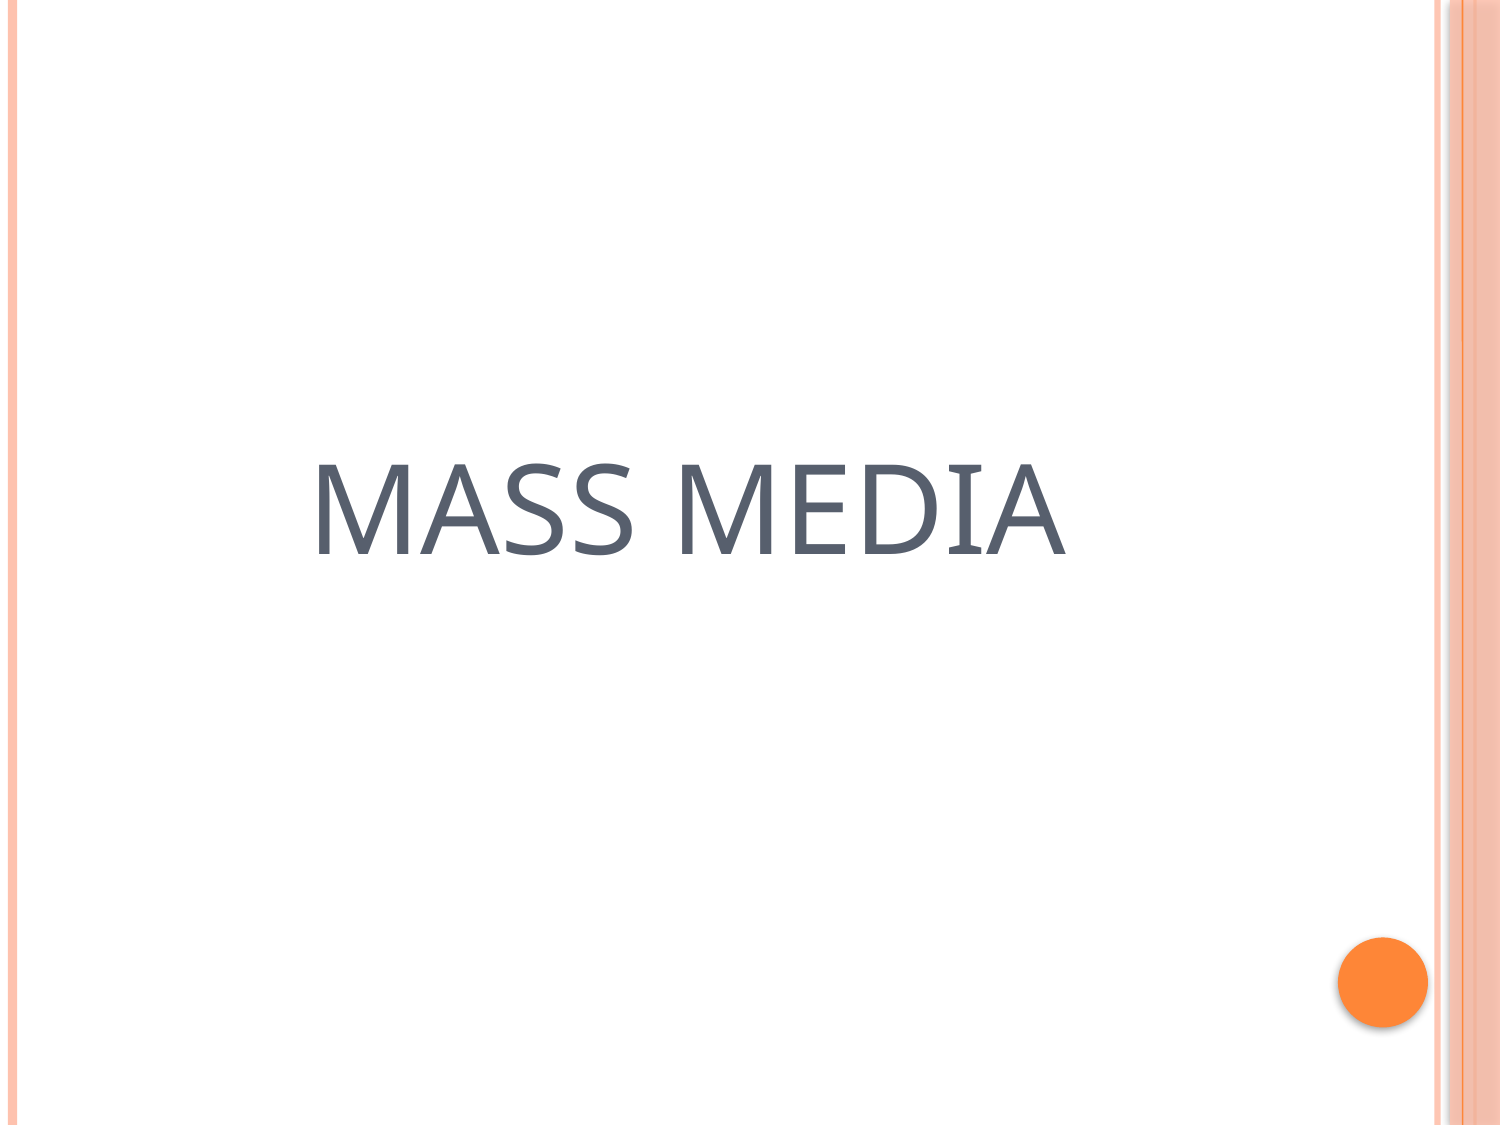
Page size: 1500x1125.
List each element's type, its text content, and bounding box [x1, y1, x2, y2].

title Mass media [75, 62, 1300, 588]
